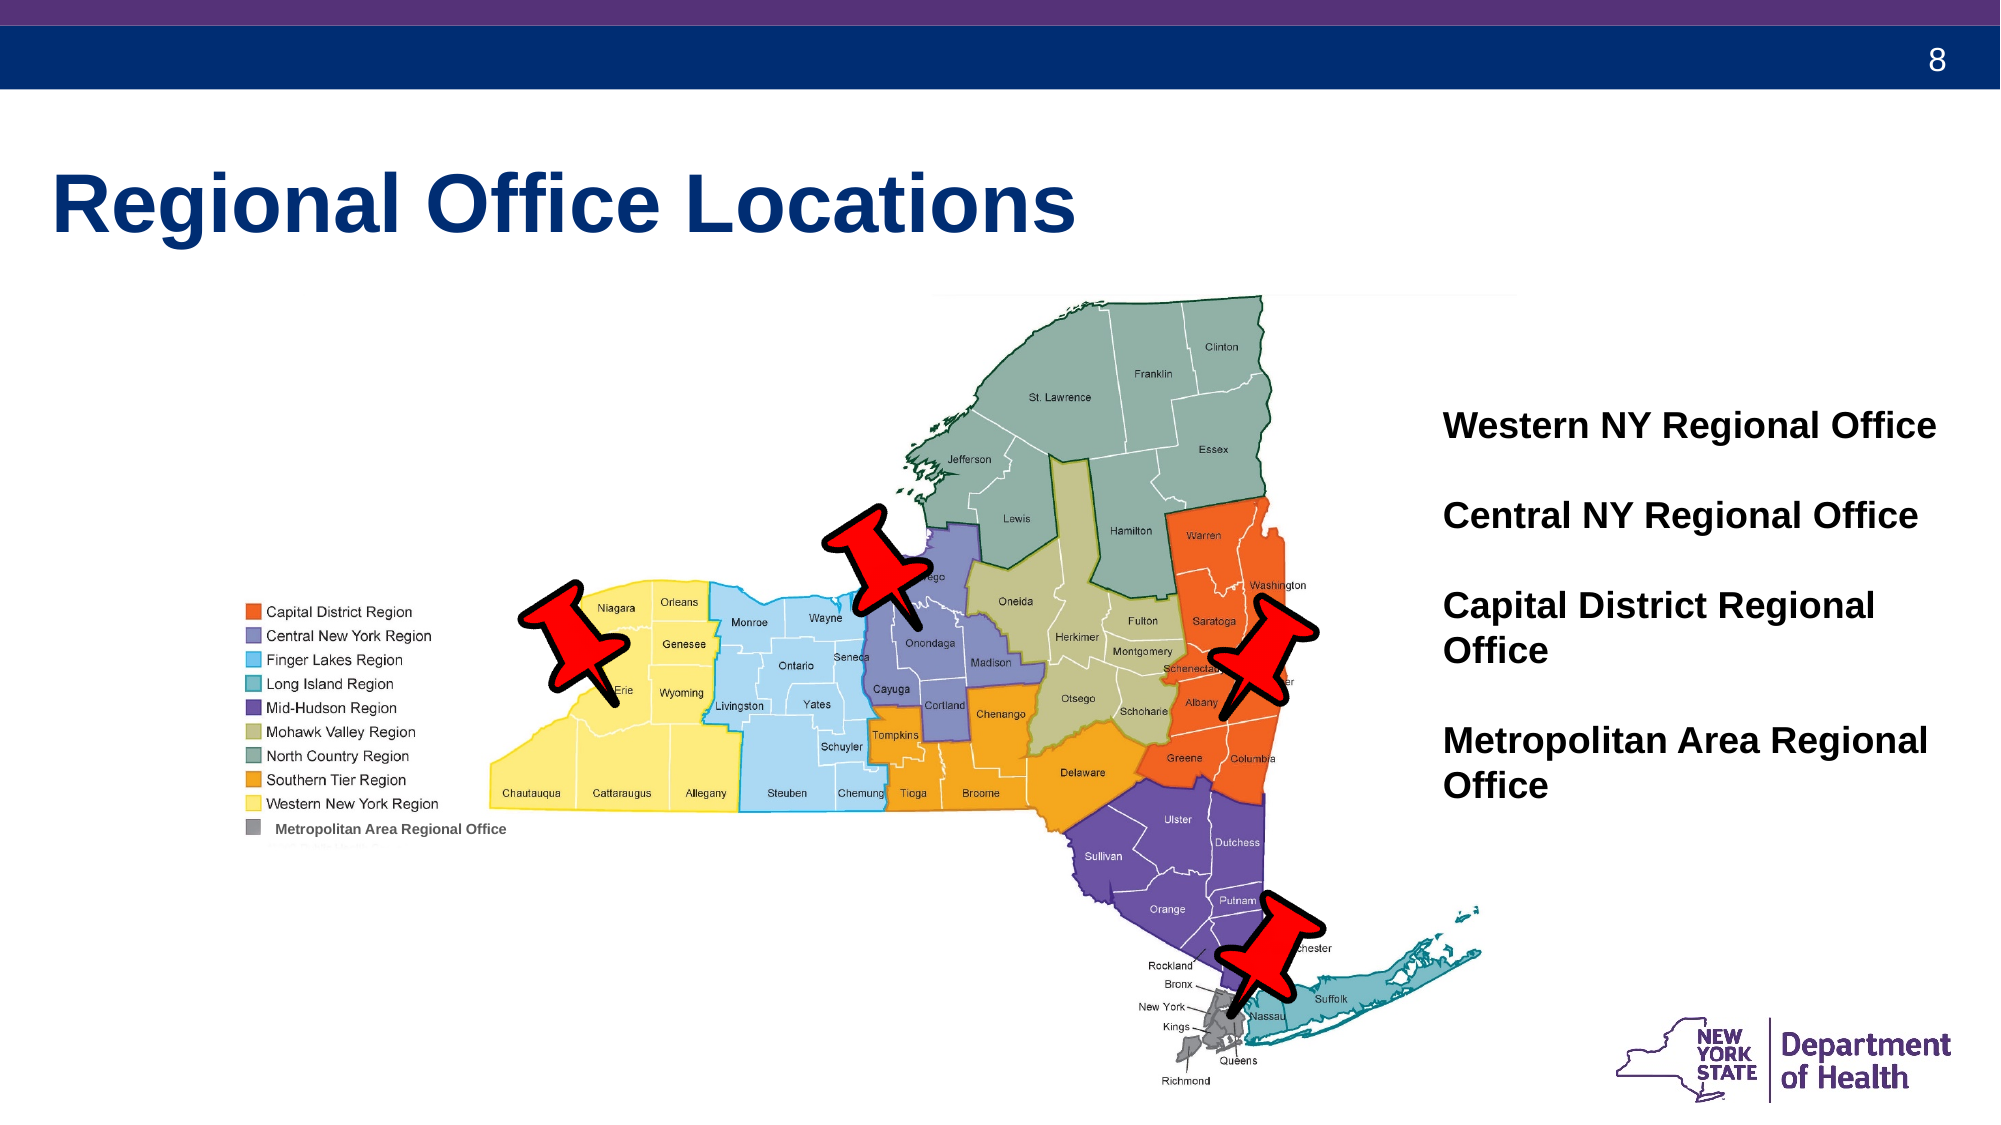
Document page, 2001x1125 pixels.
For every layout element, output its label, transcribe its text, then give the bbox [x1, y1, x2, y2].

title Regional Office Locations [36, 104, 1762, 308]
text_box Western NY Regional Office Central NY Regional Office Capital District Regional Office Metropolitan Area Regional Office [1517, 394, 2000, 814]
picture [1616, 1017, 1951, 1103]
picture [208, 294, 1517, 1090]
